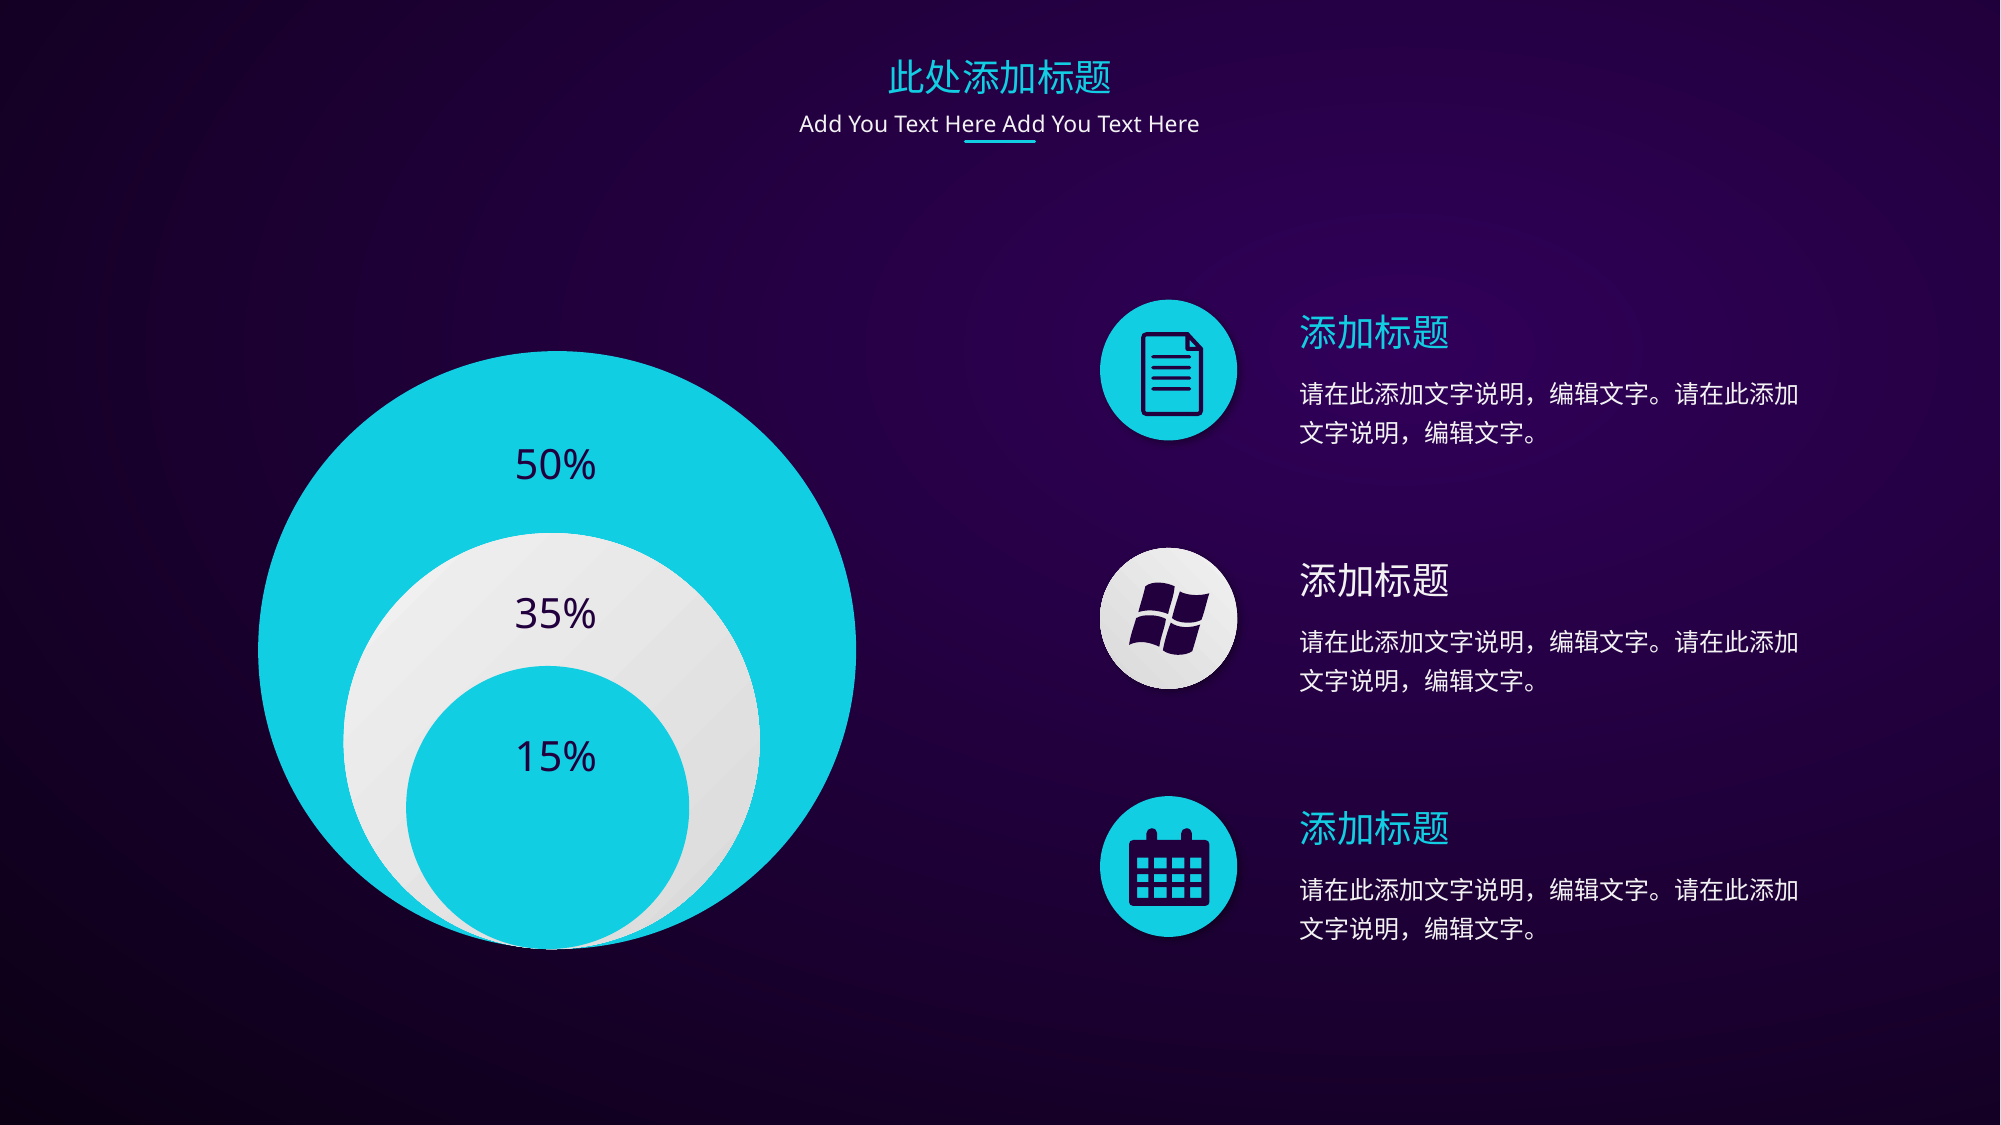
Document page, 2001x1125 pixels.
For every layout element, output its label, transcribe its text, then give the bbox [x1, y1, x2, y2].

text_box [1099, 546, 1239, 690]
text_box 添加标题 [1284, 797, 1470, 858]
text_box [258, 351, 857, 950]
text_box 请在此添加文字说明，编辑文字。请在此添加文字说明，编辑文字。 [1284, 610, 1820, 703]
text_box [1141, 332, 1204, 417]
picture [0, 0, 2001, 1125]
text_box 请在此添加文字说明，编辑文字。请在此添加文字说明，编辑文字。 [1284, 362, 1820, 455]
text_box 此处添加标题 [872, 46, 1128, 93]
text_box 添加标题 [1284, 549, 1470, 610]
text_box Add You Text Here Add You Text Here [770, 93, 1230, 145]
text_box [1129, 828, 1210, 906]
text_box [1129, 580, 1210, 657]
text_box 添加标题 [1284, 301, 1470, 362]
text_box 请在此添加文字说明，编辑文字。请在此添加文字说明，编辑文字。 [1284, 858, 1820, 952]
text_box [1099, 298, 1239, 442]
text_box [1099, 795, 1239, 938]
